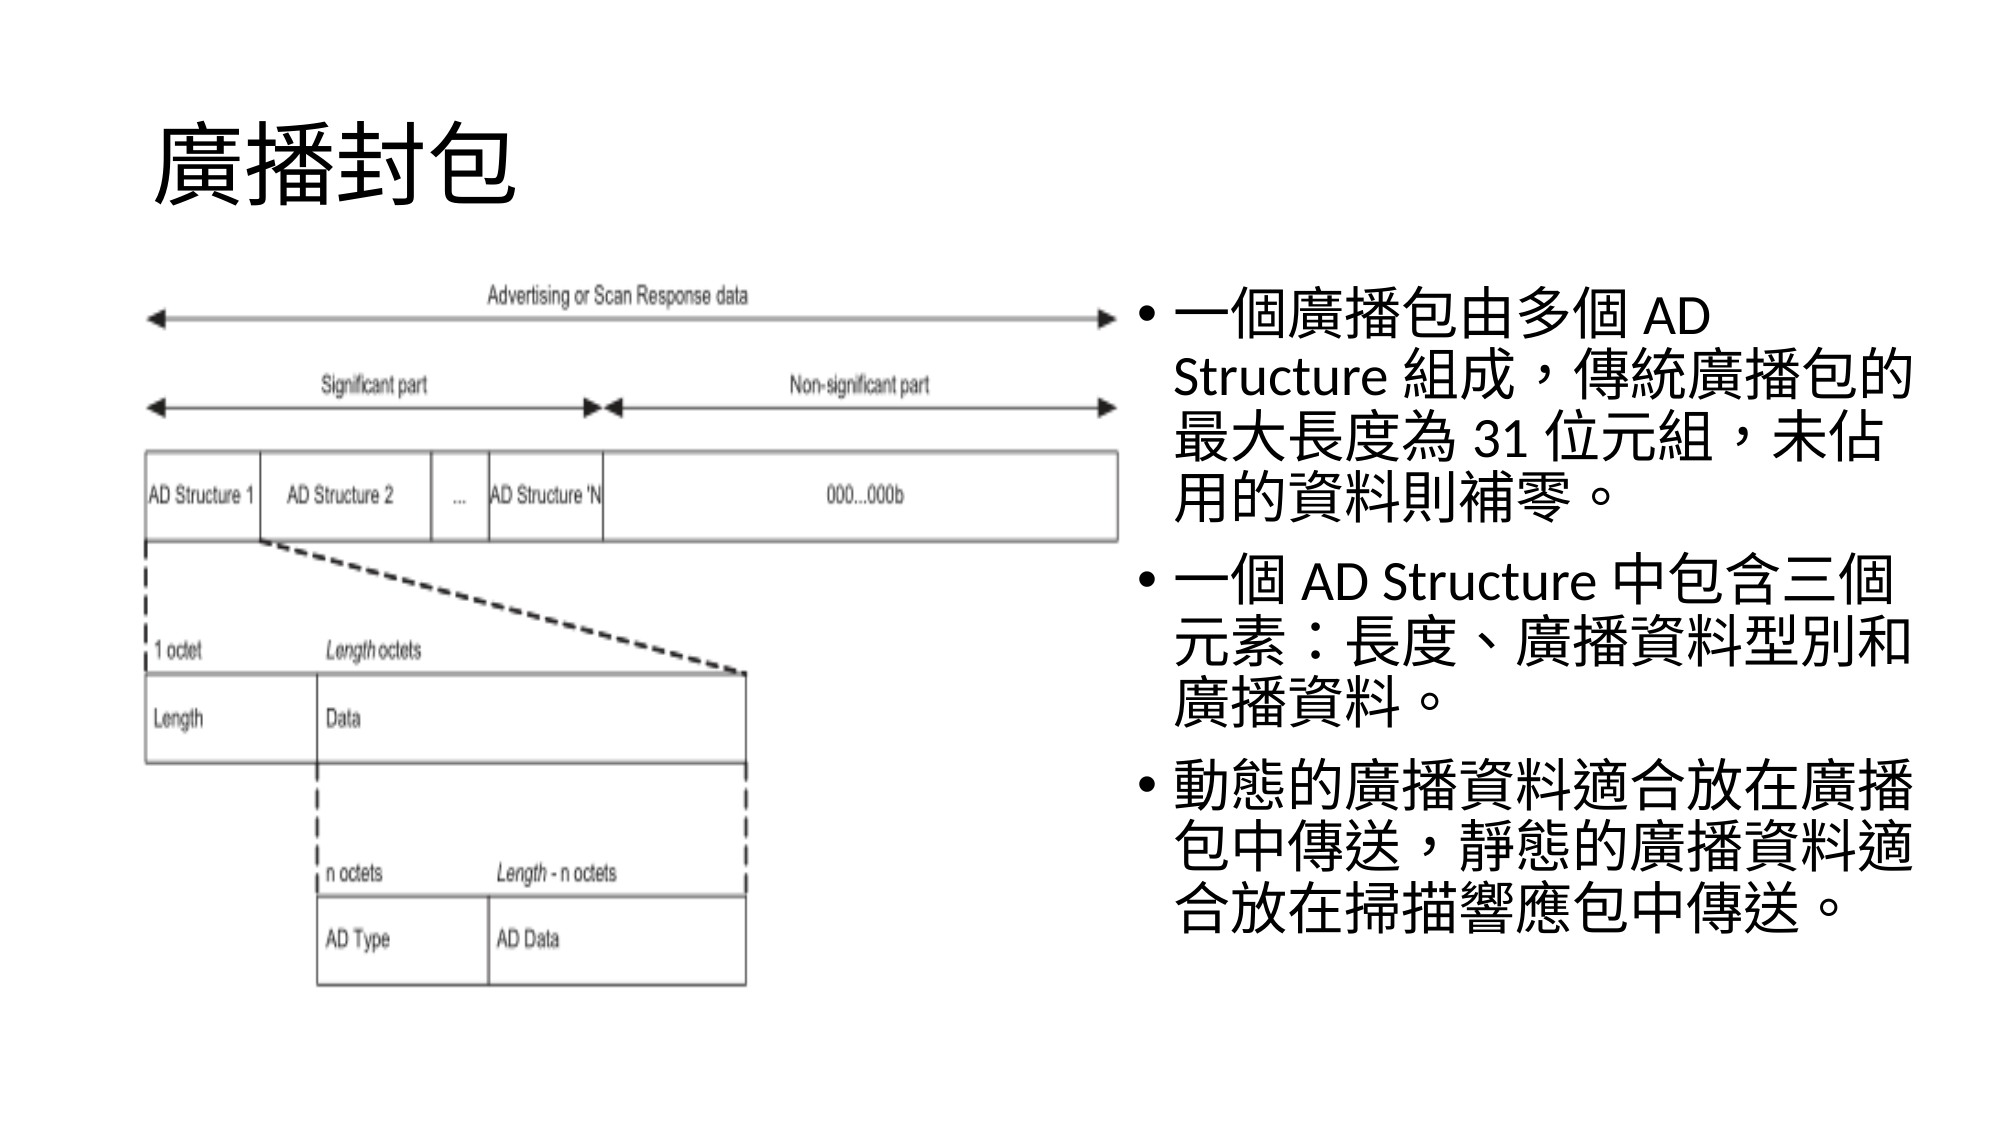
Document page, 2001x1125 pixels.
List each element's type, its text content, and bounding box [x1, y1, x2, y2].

list 一個廣播包由多個AD Structure組成，傳統廣播包的最大長度為31位元組，未佔用的資料則補零。 一個AD Structure中包含三個元素：長度、廣播資料型別和廣播資料。 動態的廣播資料適合放在廣播包中傳送，靜態的廣播資料適合放在掃描響應包中傳送。 [1122, 277, 1935, 1014]
title 廣播封包 [137, 59, 1863, 277]
picture [137, 277, 1123, 996]
